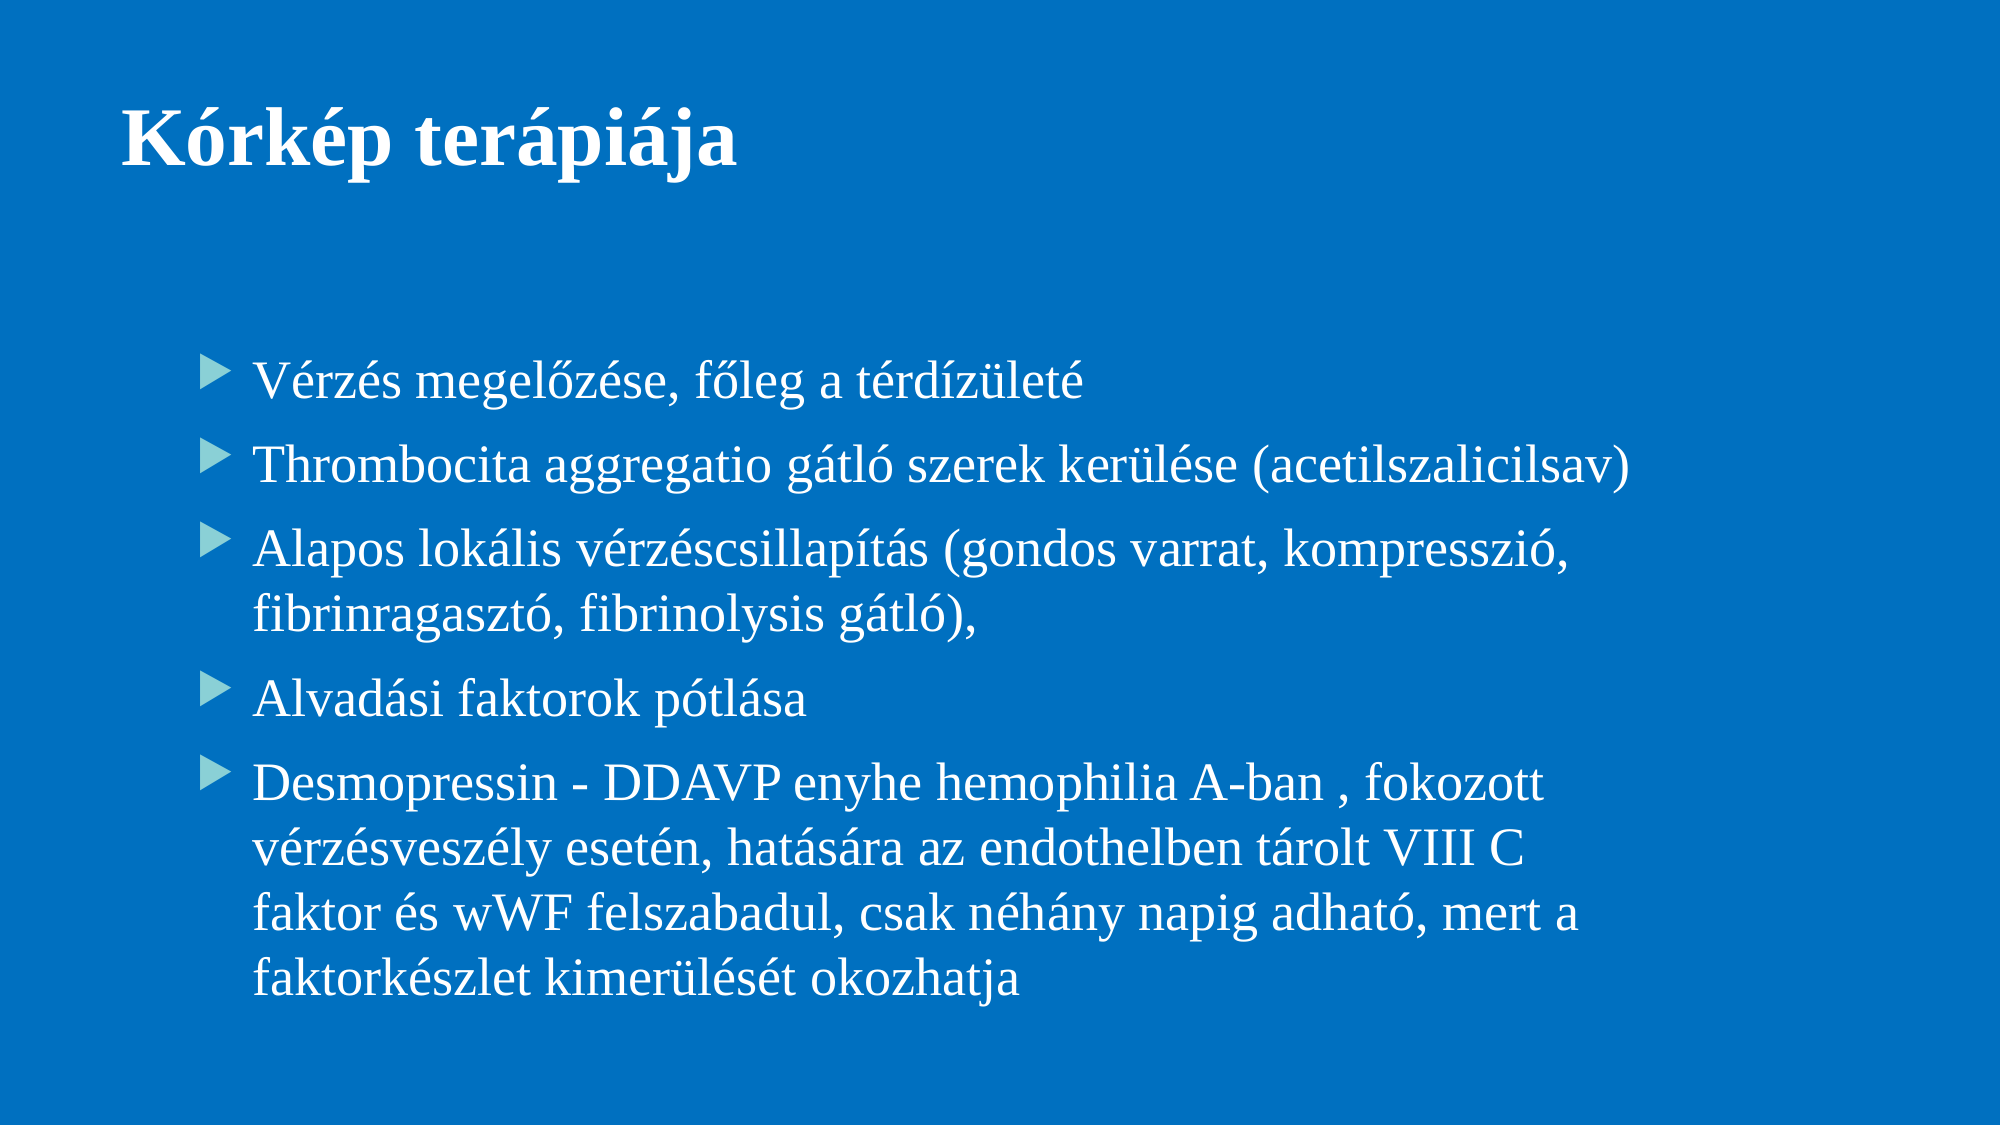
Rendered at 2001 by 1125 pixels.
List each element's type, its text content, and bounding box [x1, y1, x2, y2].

title Kórkép terápiája [106, 74, 1649, 304]
list Vérzés megelőzése, főleg a térdízületé Thrombocita aggregatio gátló szerek kerülése (acetilszalicilsav) Alapos lokális vérzéscsillapítás (gondos varrat, kompresszió, fibrinragasztó, fibrinolysis gátló), Alvadási faktorok pótlása Desmopressin - DDAVP enyhe hemophilia A-ban , fokozott vérzésveszély esetén, hatására az endothelben tárolt VIII C faktor és wWF felszabadul, csak néhány napig adható, mert a faktorkészlet kimerülését okozhatja [181, 336, 1649, 1025]
